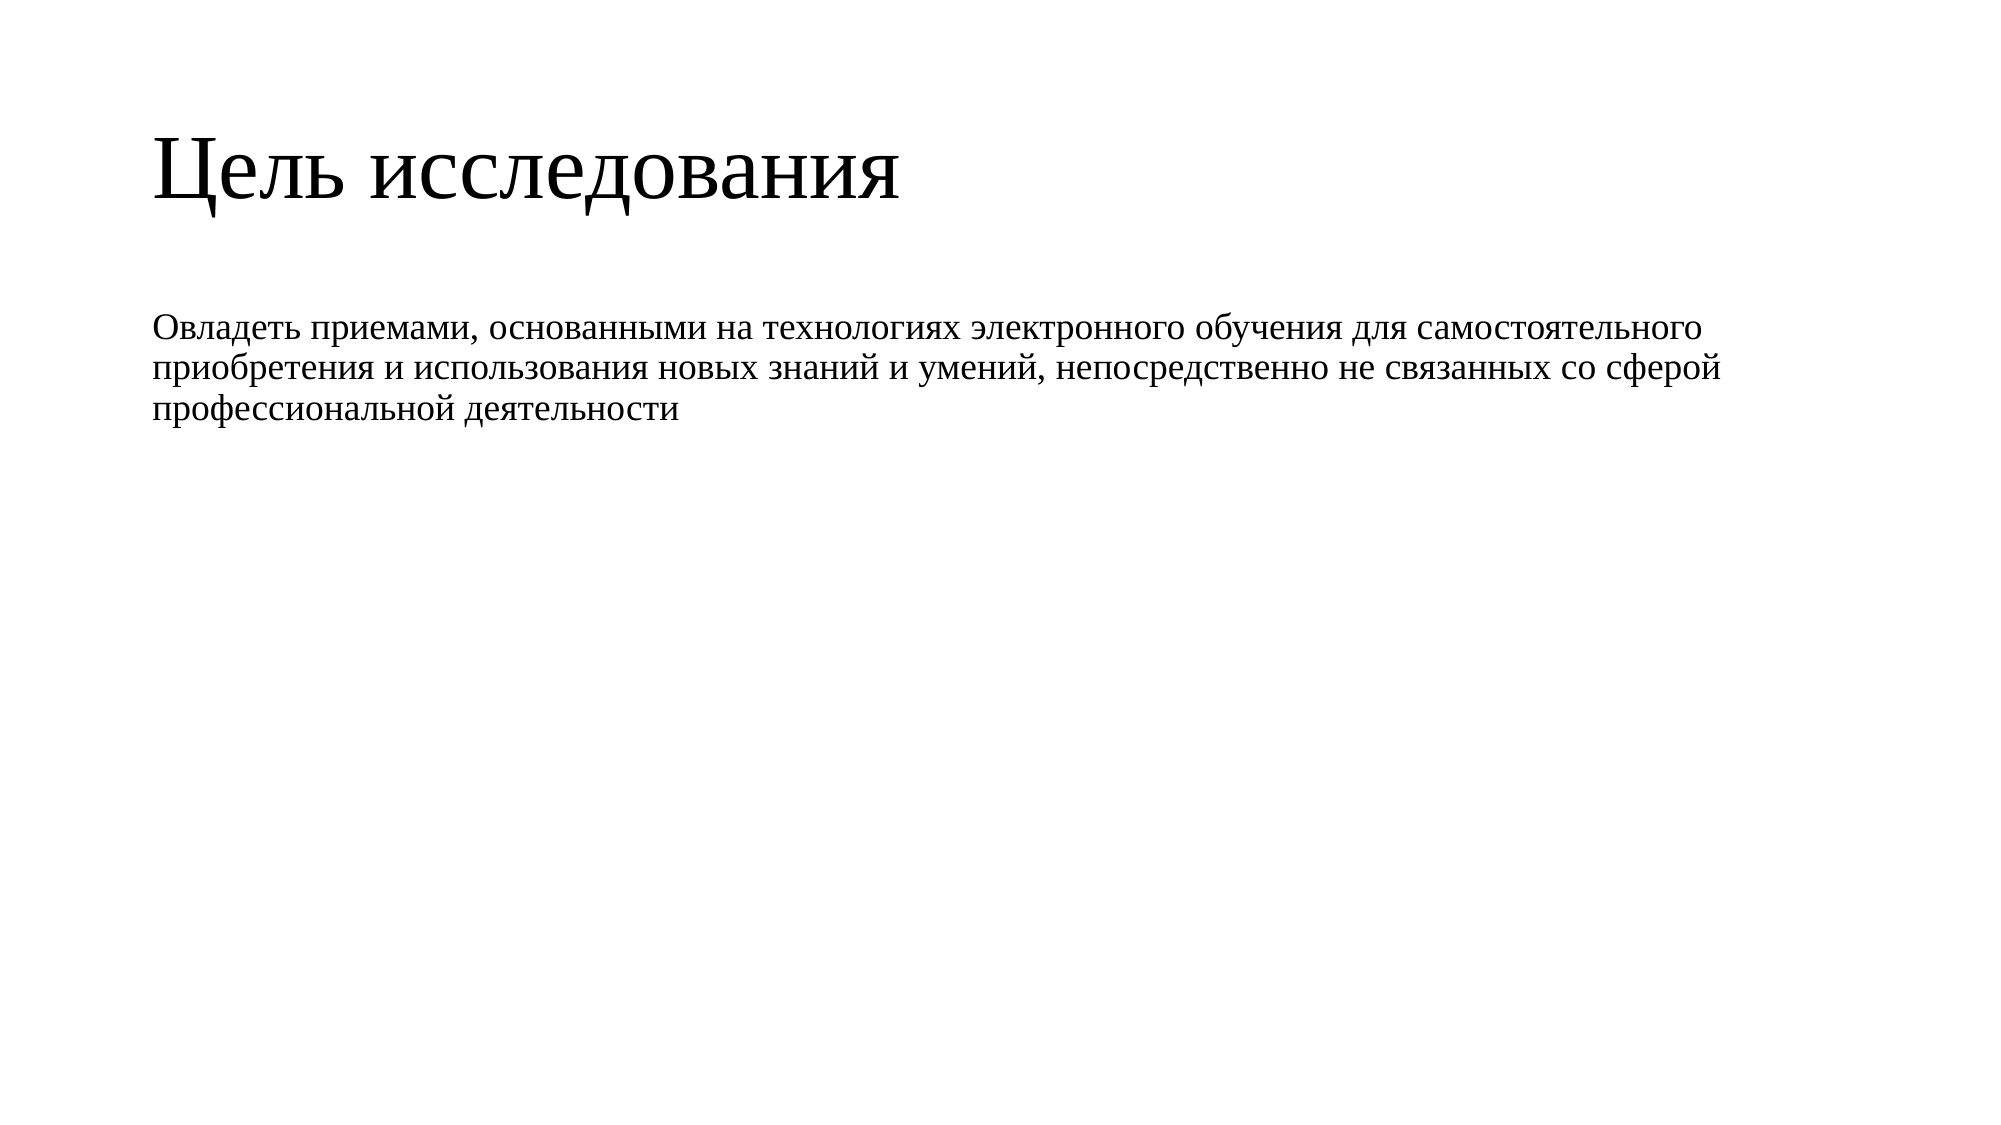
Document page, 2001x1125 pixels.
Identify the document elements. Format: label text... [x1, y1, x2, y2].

list Овладеть приемами, основанными на технологиях электронного обучения для самостоятельного приобретения и использования новых знаний и умений, непосредственно не связанных со сферой профессиональной деятельности [137, 299, 1863, 1014]
title Цель исследования [137, 59, 1863, 278]
